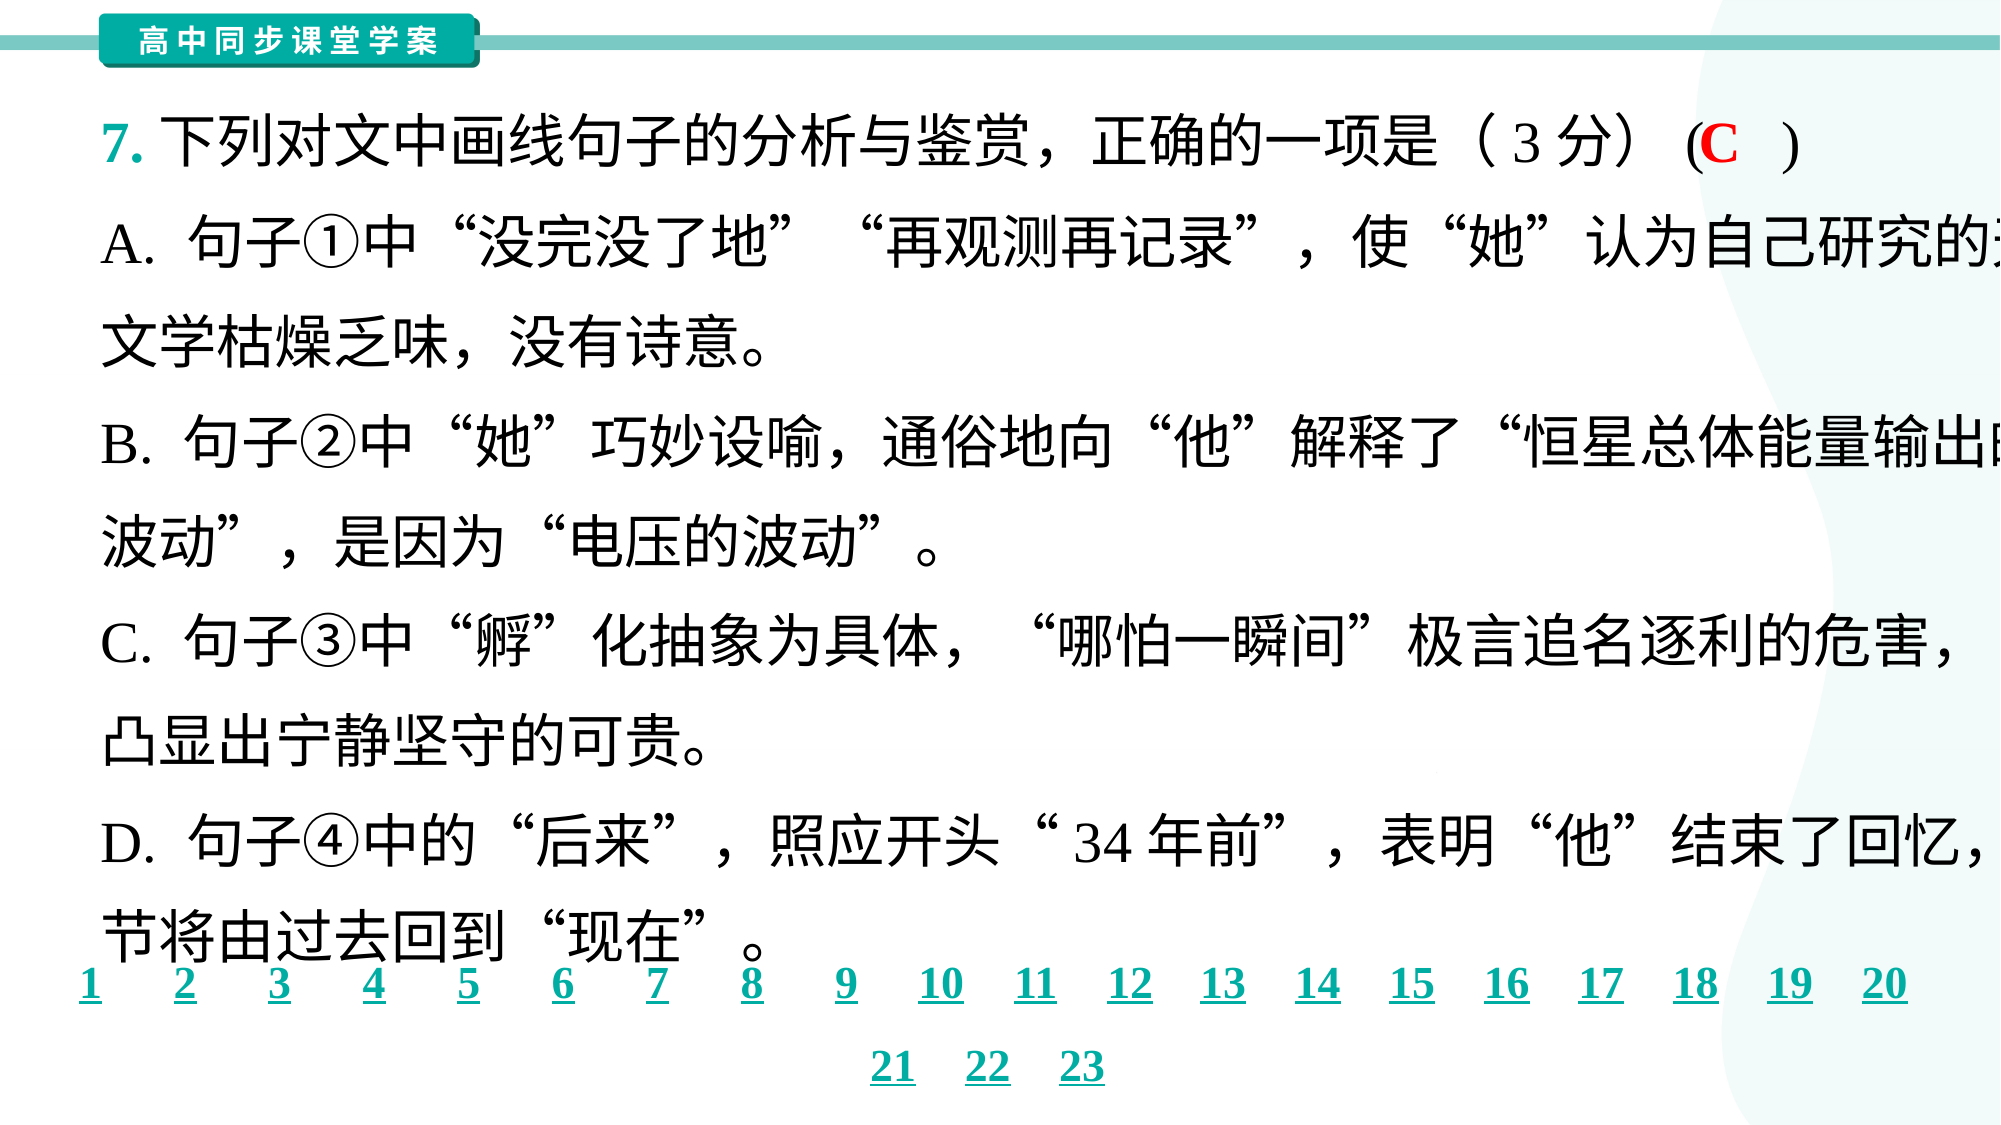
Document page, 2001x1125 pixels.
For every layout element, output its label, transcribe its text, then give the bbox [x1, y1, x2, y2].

text_box 7.下列对文中画线句子的分析与鉴赏，正确的一项是（3分）( ) [100, 76, 1677, 165]
picture [0, 0, 2000, 1125]
text_box 7.下列对文中画线句子的分析与鉴赏，正确的一项是（3分）( ) [1762, 76, 1899, 165]
text_box A. 句子①中“没完没了地”“再观测再记录”，使“她”认为自己研究的天 文学枯燥乏味，没有诗意。 B. 句子②中“她”巧妙设喻，通俗地向“他”解释了“恒星总体能量输出的 波动”，是因为“电压的波动”。 C. 句子③中“孵”化抽象为具体，“哪怕一瞬间”极言追名逐利的危害， 凸显出宁静坚守的可贵。 D. 句子④中的“后来”，照应开头“34年前”，表明“他”结束了回忆，情 节将由过去回到“现在”。 [100, 174, 1899, 962]
text_box C [1677, 76, 1762, 165]
